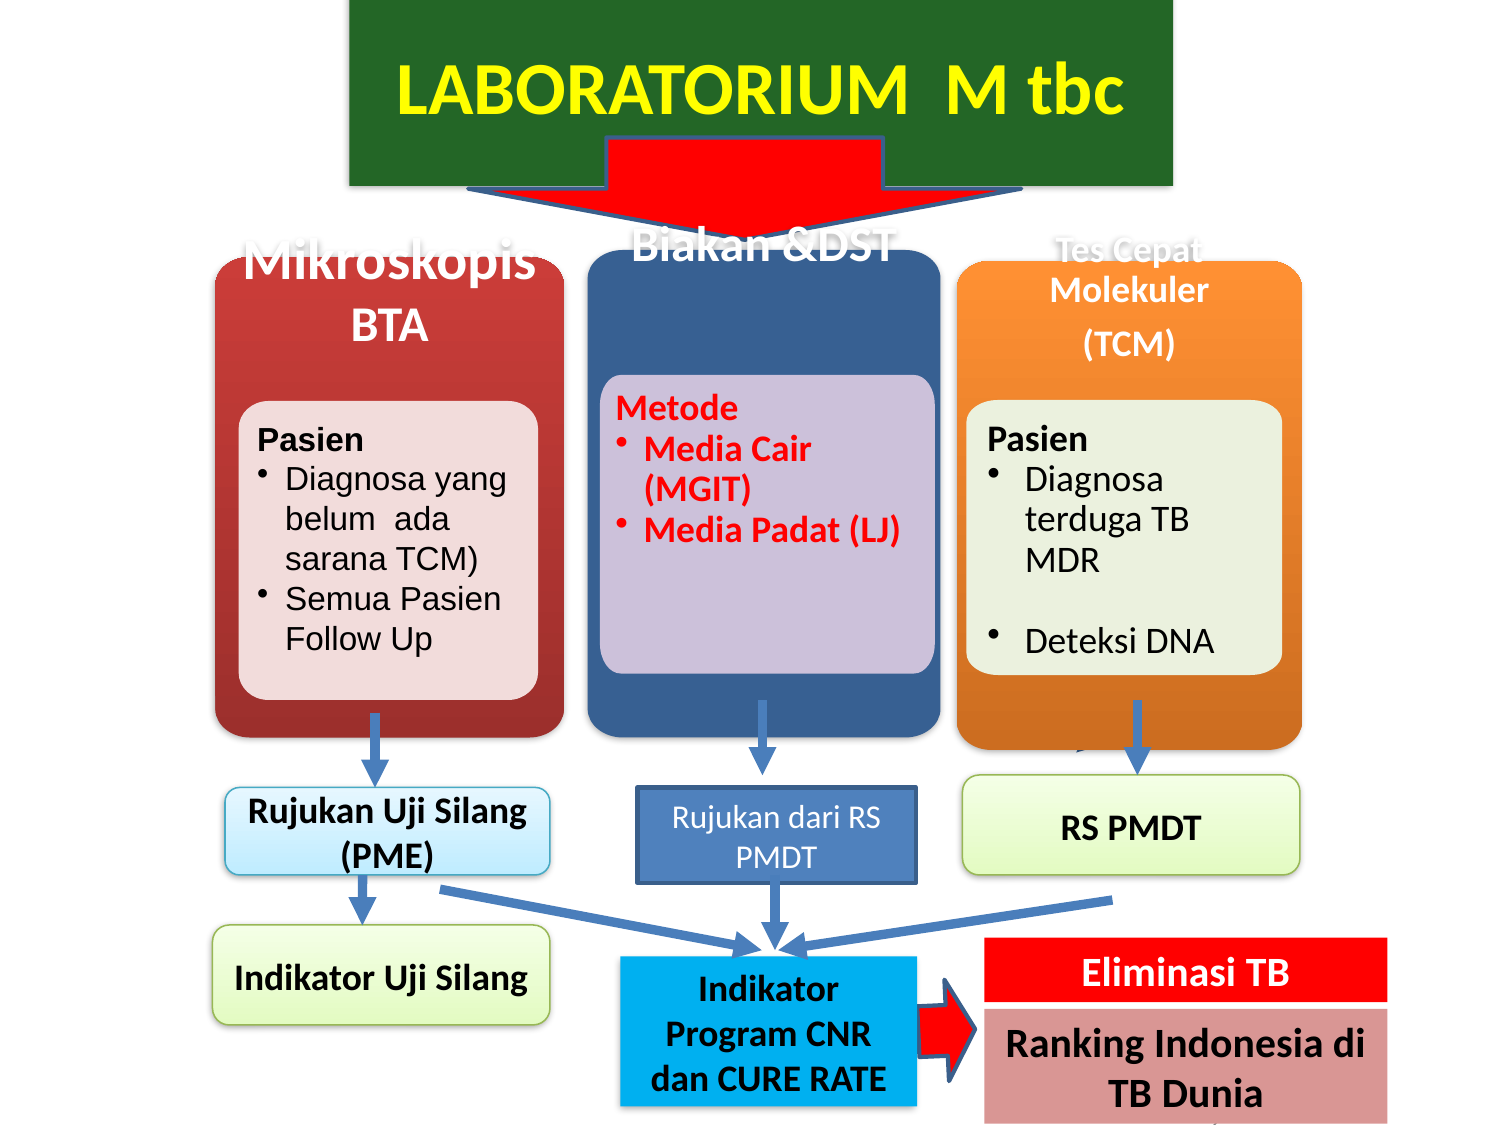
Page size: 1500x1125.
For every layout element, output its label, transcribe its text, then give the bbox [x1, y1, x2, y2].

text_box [439, 888, 762, 951]
text_box Ranking Indonesia di TB Dunia [984, 1008, 1388, 1124]
title LABORATORIUM M tbc [349, 0, 1174, 186]
text_box [466, 135, 1024, 238]
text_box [215, 249, 1303, 1107]
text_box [779, 899, 1113, 951]
text_box Eliminasi TB [1307, 937, 1388, 1003]
